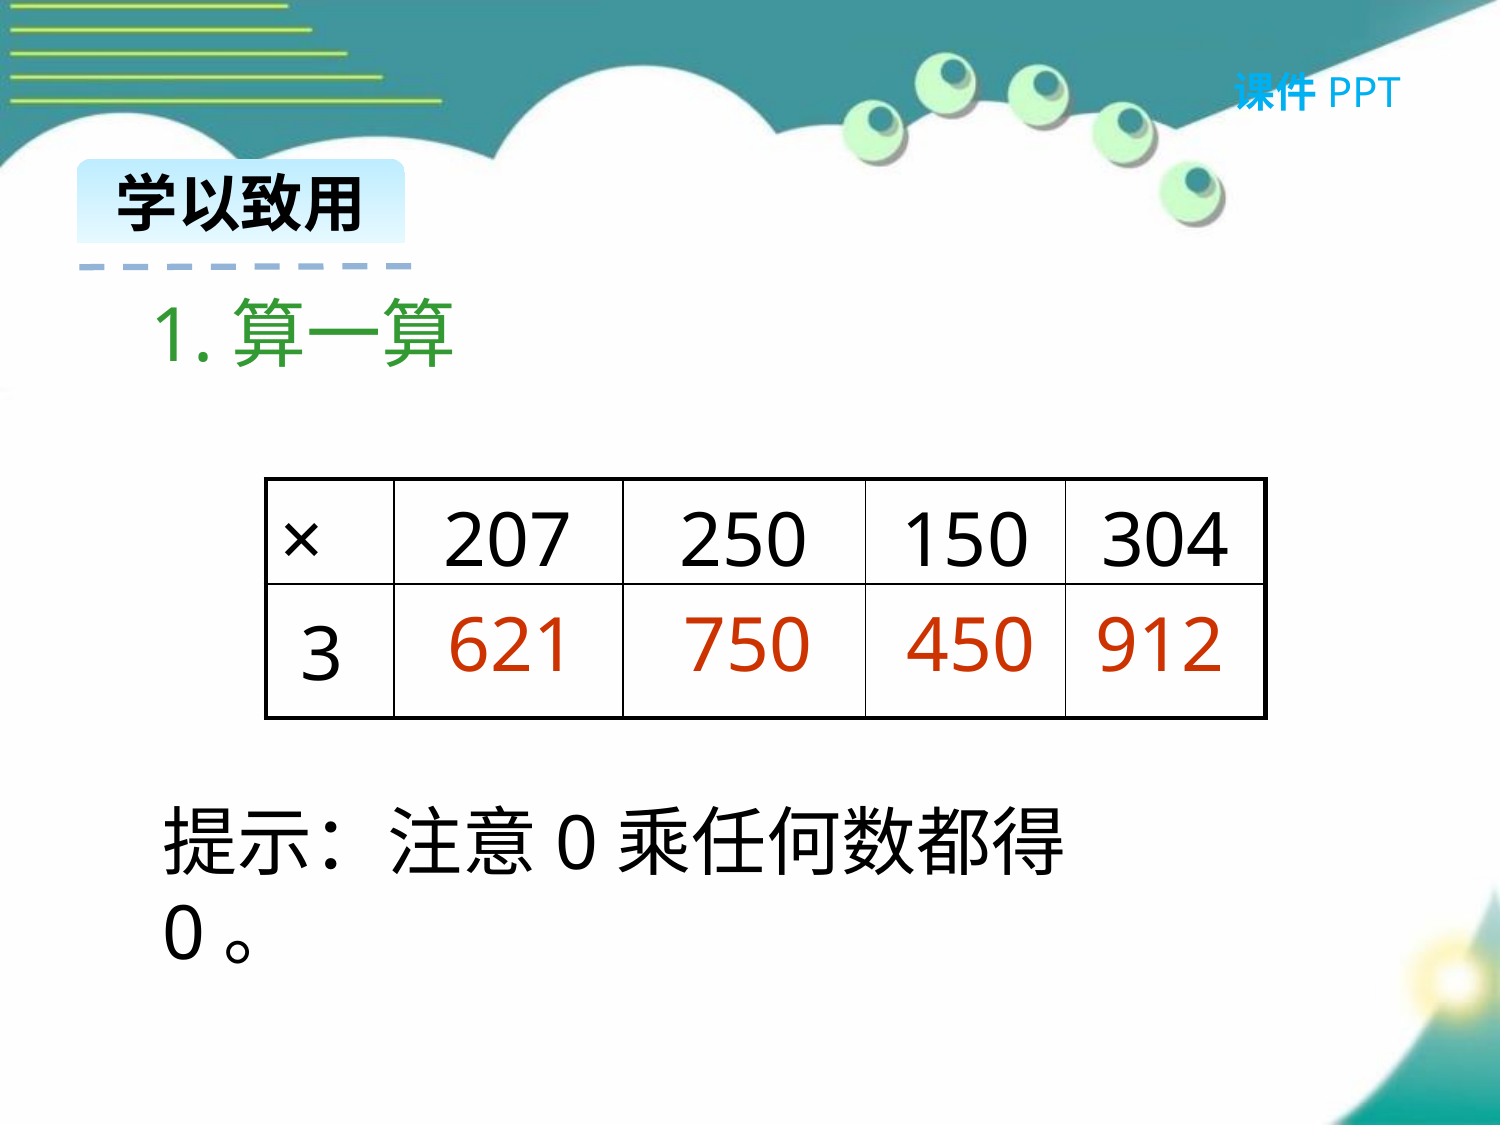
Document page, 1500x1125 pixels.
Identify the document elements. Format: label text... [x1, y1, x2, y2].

text_box 912 [1080, 589, 1239, 694]
picture [0, 0, 1500, 1125]
text_box 提示：注意0乘任何数都得0。 [147, 786, 1187, 982]
table_cell [624, 585, 865, 716]
table_header 150 [866, 481, 1065, 583]
text_box 750 [668, 589, 843, 694]
table_header 250 [624, 481, 865, 583]
text_box 450 [891, 589, 1051, 694]
text_box 课件PPT [1218, 58, 1418, 124]
table_cell 3 [268, 585, 393, 716]
table_cell [395, 585, 622, 716]
text_box 621 [432, 589, 607, 694]
table_header × [268, 481, 393, 583]
table_header 304 [1066, 481, 1263, 583]
text_box 学以致用 [76, 158, 405, 244]
text_box 1.算一算 [135, 279, 591, 384]
table_header 207 [395, 481, 622, 583]
table_cell [1066, 585, 1263, 716]
table_cell [866, 585, 1065, 716]
